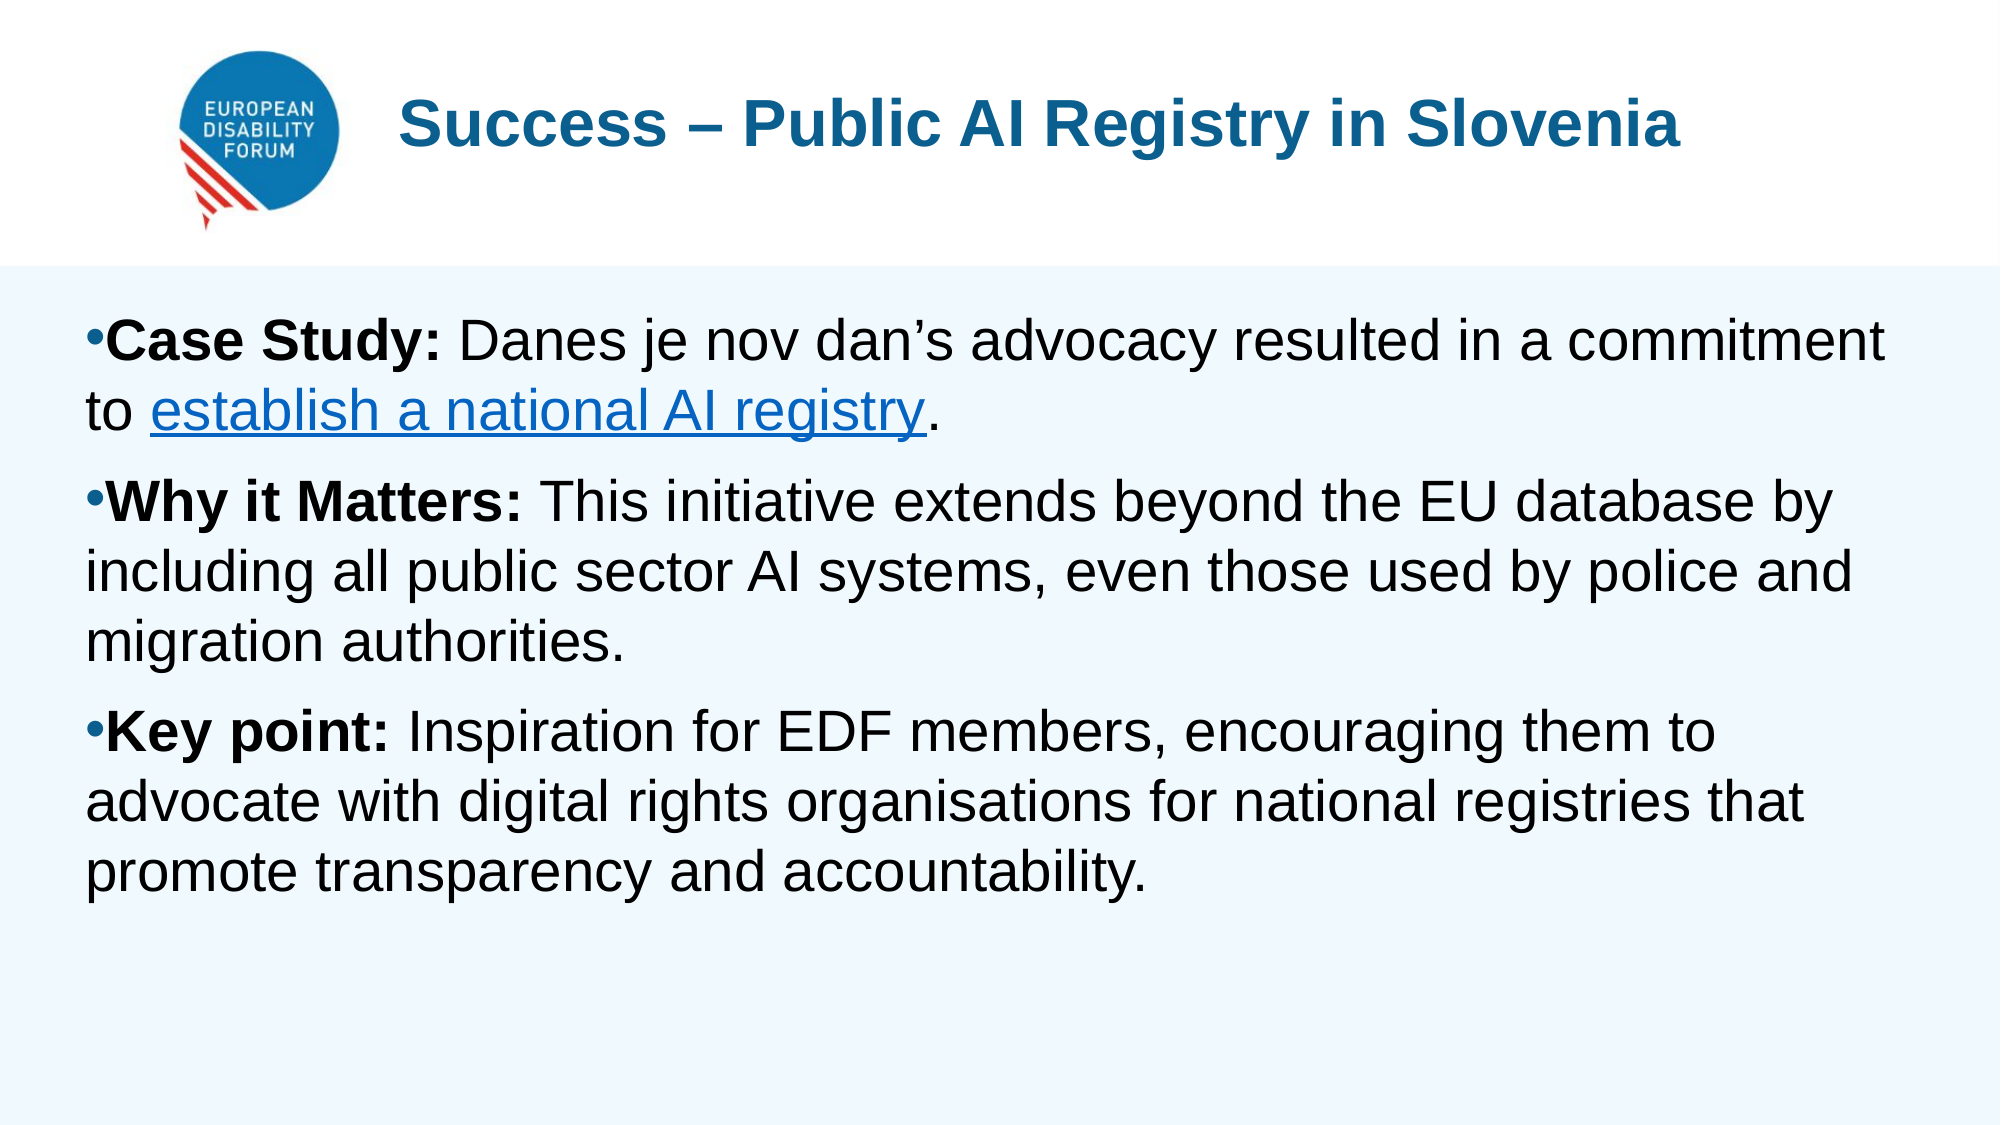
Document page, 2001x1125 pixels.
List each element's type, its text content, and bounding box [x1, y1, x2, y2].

list Case Study: Danes je nov dan’s advocacy resulted in a commitment to establish a national AI registry. Why it Matters: This initiative extends beyond the EU database by including all public sector AI systems, even those used by police and migration authorities. Key point: Inspiration for EDF members, encouraging them to advocate with digital rights organisations for national registries that promote transparency and accountability. [70, 294, 1955, 1044]
picture [0, 0, 2000, 1125]
title Success – Public AI Registry in Slovenia [383, 81, 1920, 190]
